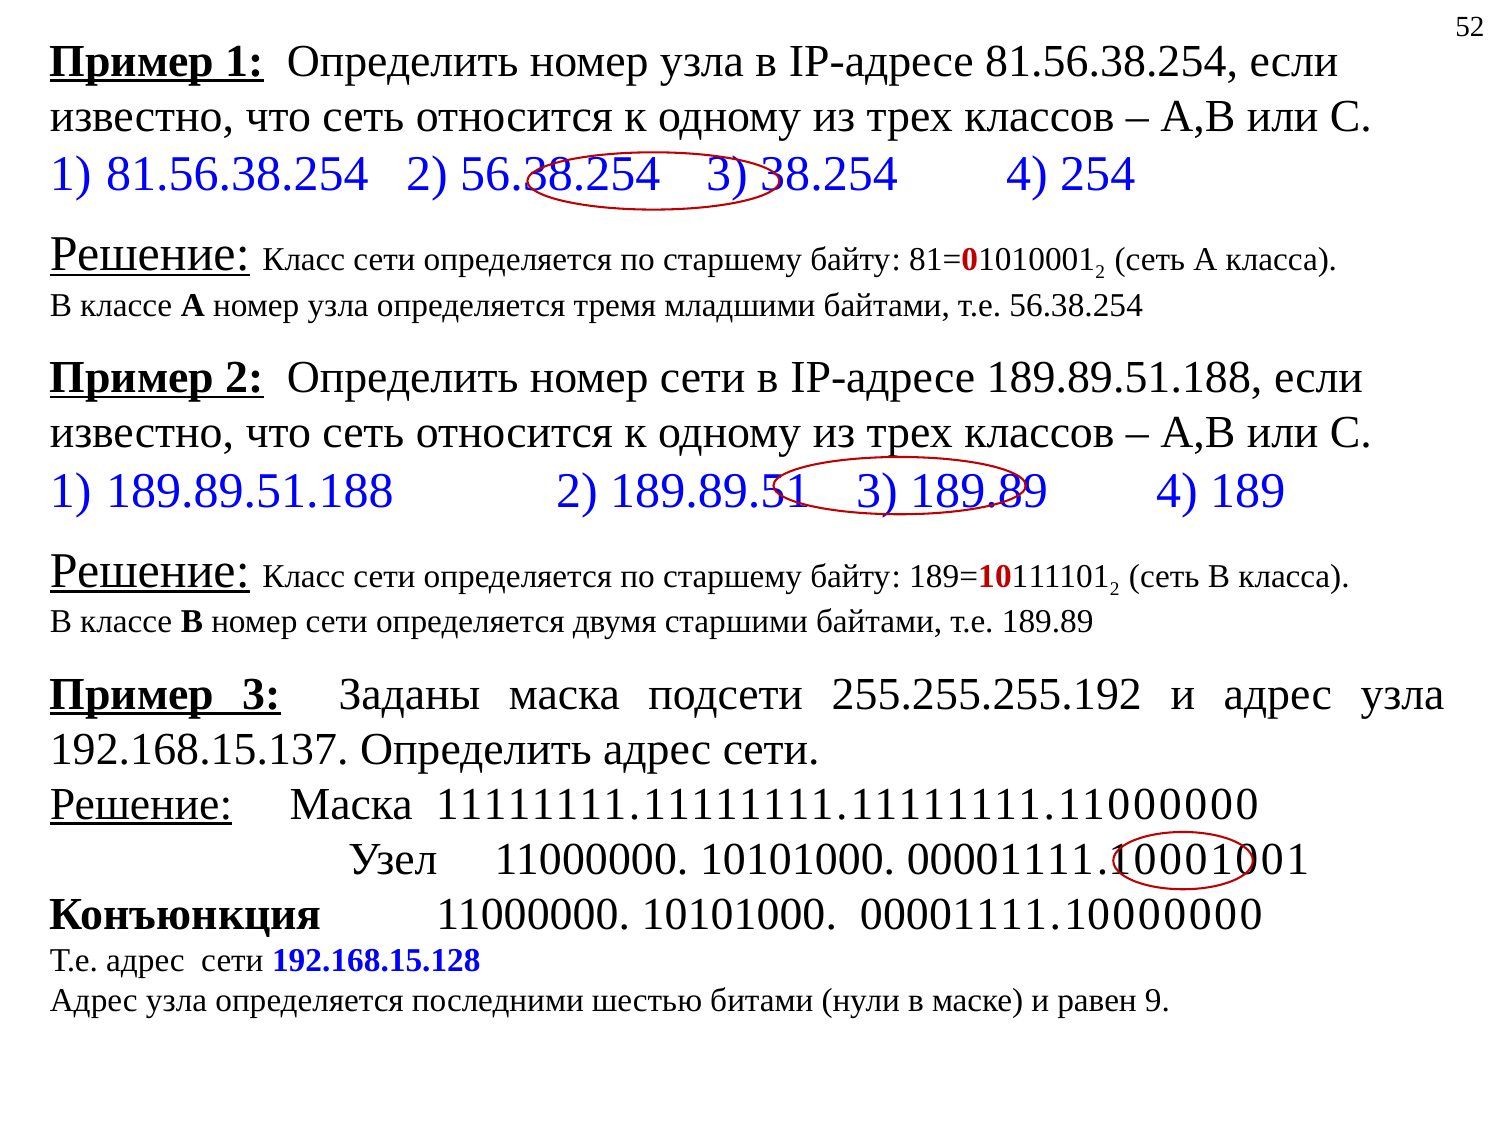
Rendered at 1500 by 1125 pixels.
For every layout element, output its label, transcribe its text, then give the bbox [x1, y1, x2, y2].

text_box [527, 152, 780, 210]
slide_number 52 [1149, 0, 1500, 79]
text_box [1113, 831, 1253, 890]
text_box Пример 3: Заданы маска подсети 255.255.255.192 и адрес узла 192.168.15.137. Определить адрес сети. Решение: Маска 11111111.11111111.11111111.11000000 Узел 11000000. 10101000. 00001111.10001001 Конъюнкция 11000000. 10101000. 00001111.10000000 Т.е. адрес сети 192.168.15.128 Адрес узла определяется последними шестью битами (нули в маске) и равен 9. [35, 656, 1461, 1066]
text_box Пример 2: Определить номер сети в IP-адресе 189.89.51.188, если известно, что сеть относится к одному из трех классов – А,В или С. 189.89.51.188 2) 189.89.51 3) 189.89 4) 189 Решение: Класс сети определяется по старшему байту: 189=101111012 (сеть В класса). В классе В номер сети определяется двумя старшими байтами, т.е. 189.89 [35, 339, 1461, 647]
text_box [773, 456, 1026, 515]
text_box Пример 1: Определить номер узла в IP-адресе 81.56.38.254, если известно, что сеть относится к одному из трех классов – А,В или С. 81.56.38.254 2) 56.38.254 3) 38.254 4) 254 Решение: Класс сети определяется по старшему байту: 81=010100012 (сеть А класса). В классе А номер узла определяется тремя младшими байтами, т.е. 56.38.254 [35, 23, 1461, 331]
